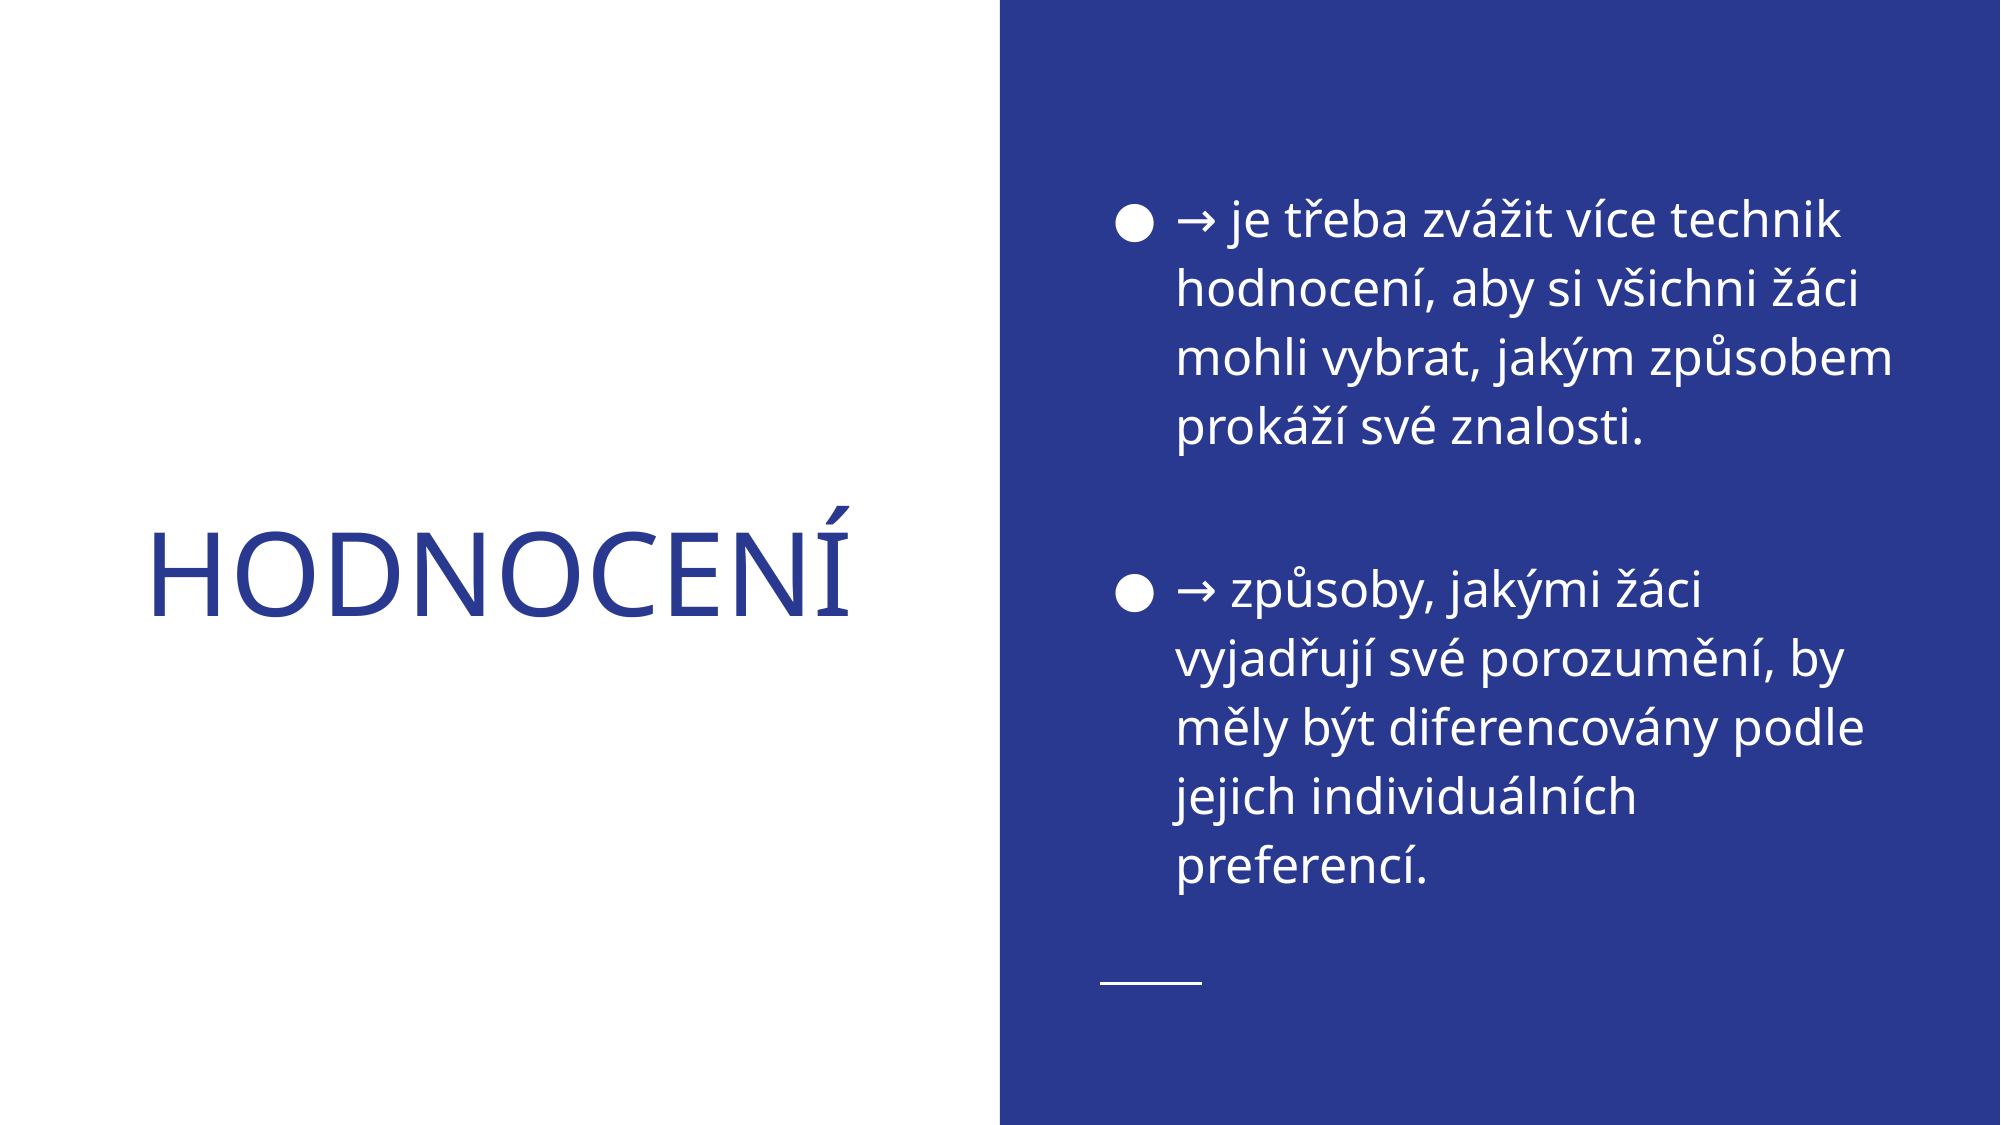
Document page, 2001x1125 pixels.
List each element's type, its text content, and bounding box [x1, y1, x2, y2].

text_box → je třeba zvážit více technik hodnocení, aby si všichni žáci mohli vybrat, jakým způsobem prokáží své znalosti. → způsoby, jakými žáci vyjadřují své porozumění, by měly být diferencovány podle jejich individuálních preferencí. [1080, 158, 1920, 967]
title HODNOCENÍ [56, 464, 942, 661]
